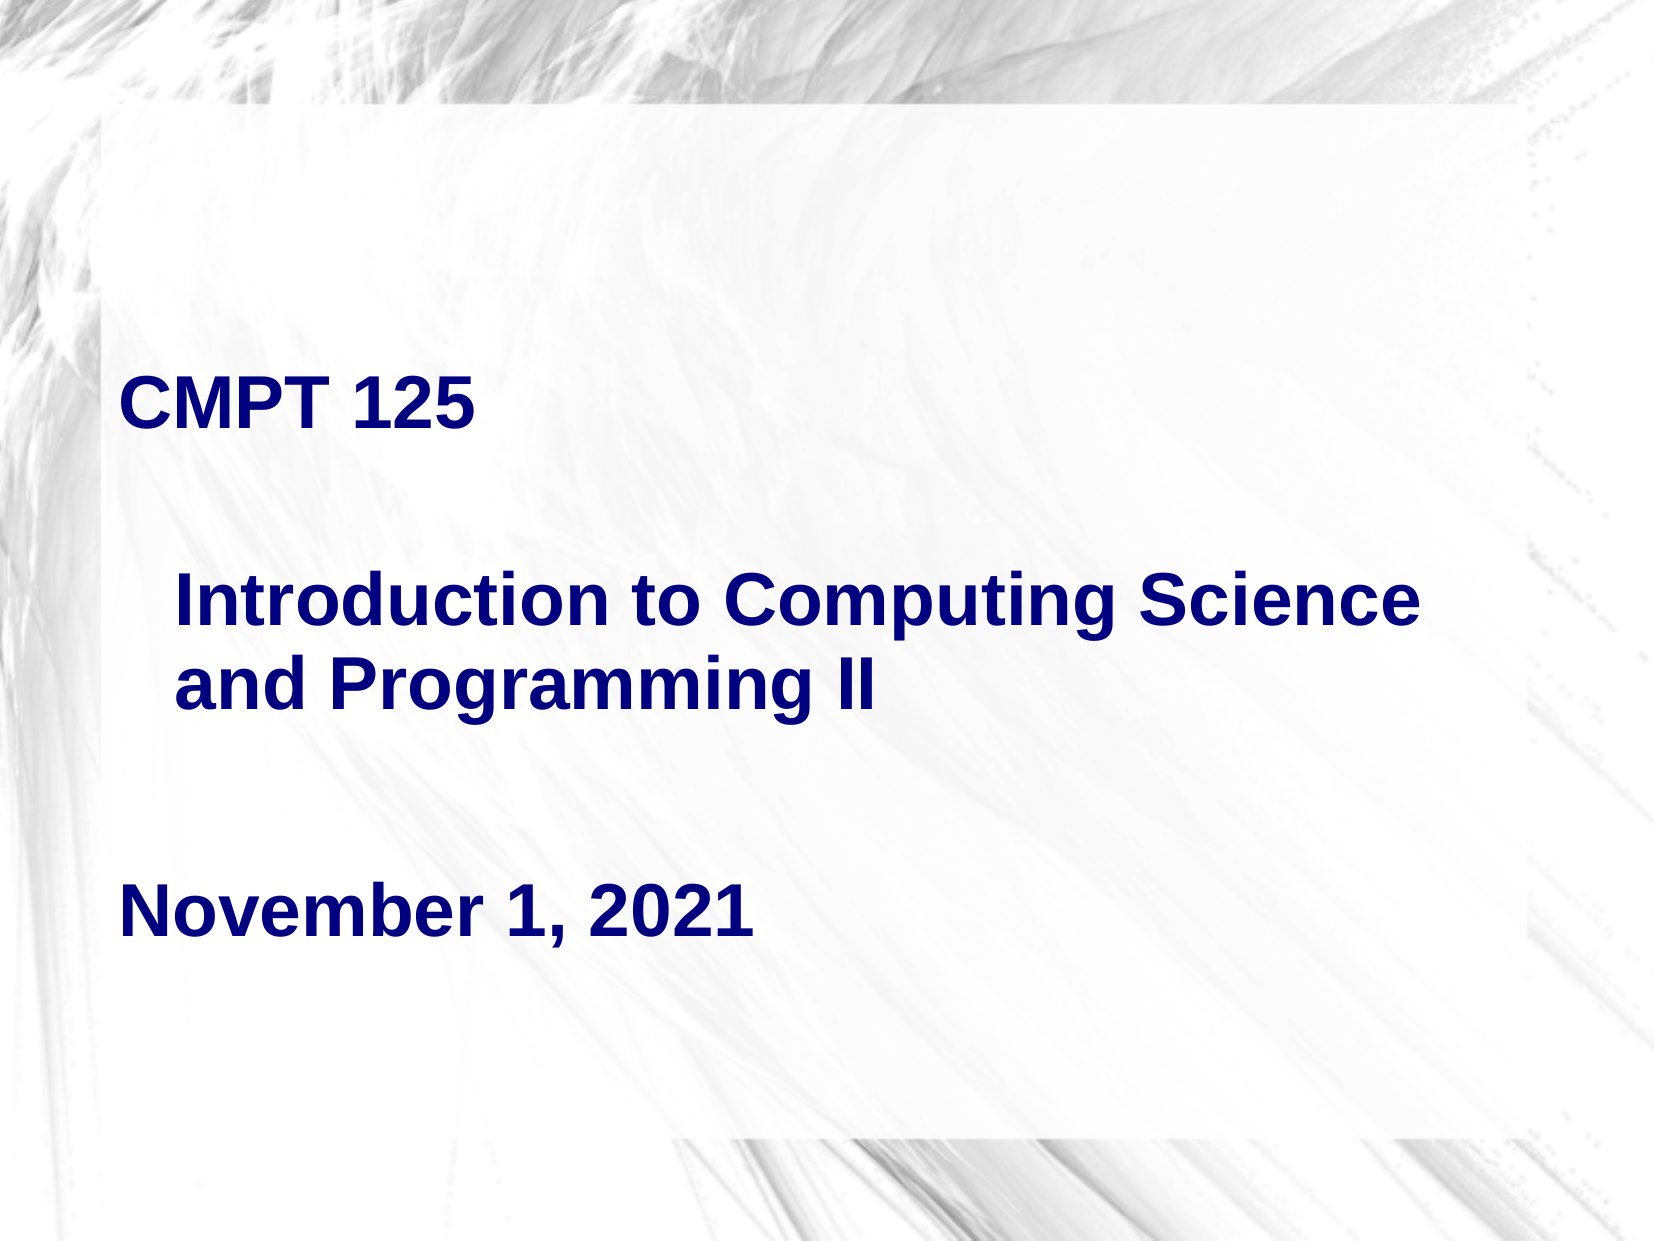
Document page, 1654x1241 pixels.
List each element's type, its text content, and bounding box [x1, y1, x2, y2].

list CMPT 125 Introduction to Computing Science and Programming II November 1, 2021 [118, 236, 1571, 1171]
picture [0, 0, 1654, 1241]
